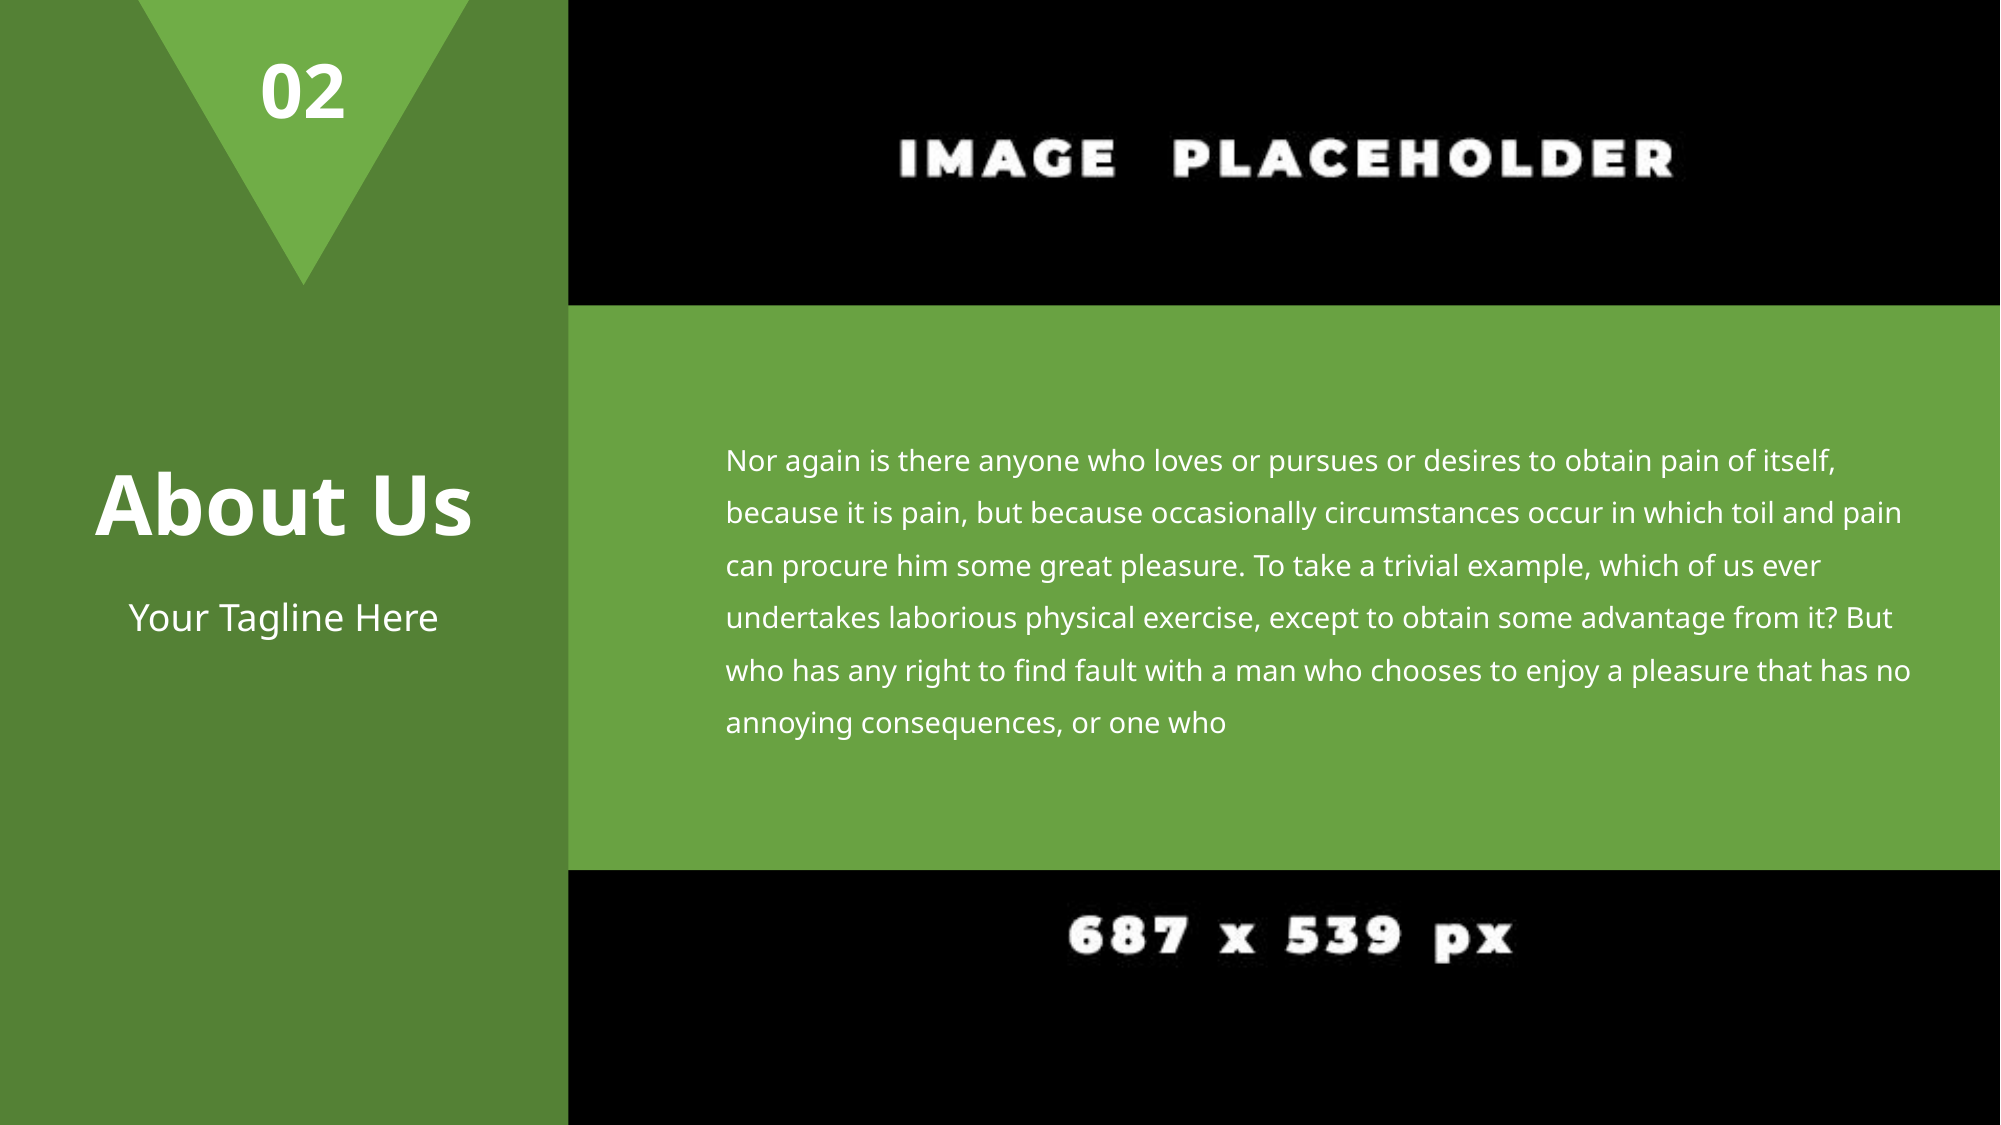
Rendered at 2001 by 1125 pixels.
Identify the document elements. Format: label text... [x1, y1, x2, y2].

text_box Your Tagline Here [99, 586, 469, 647]
text_box About Us [66, 444, 504, 561]
text_box [221, 143, 387, 286]
picture [566, 0, 2000, 1125]
text_box 02 [212, 36, 395, 143]
text_box [0, 0, 564, 1125]
text_box [138, 0, 469, 128]
